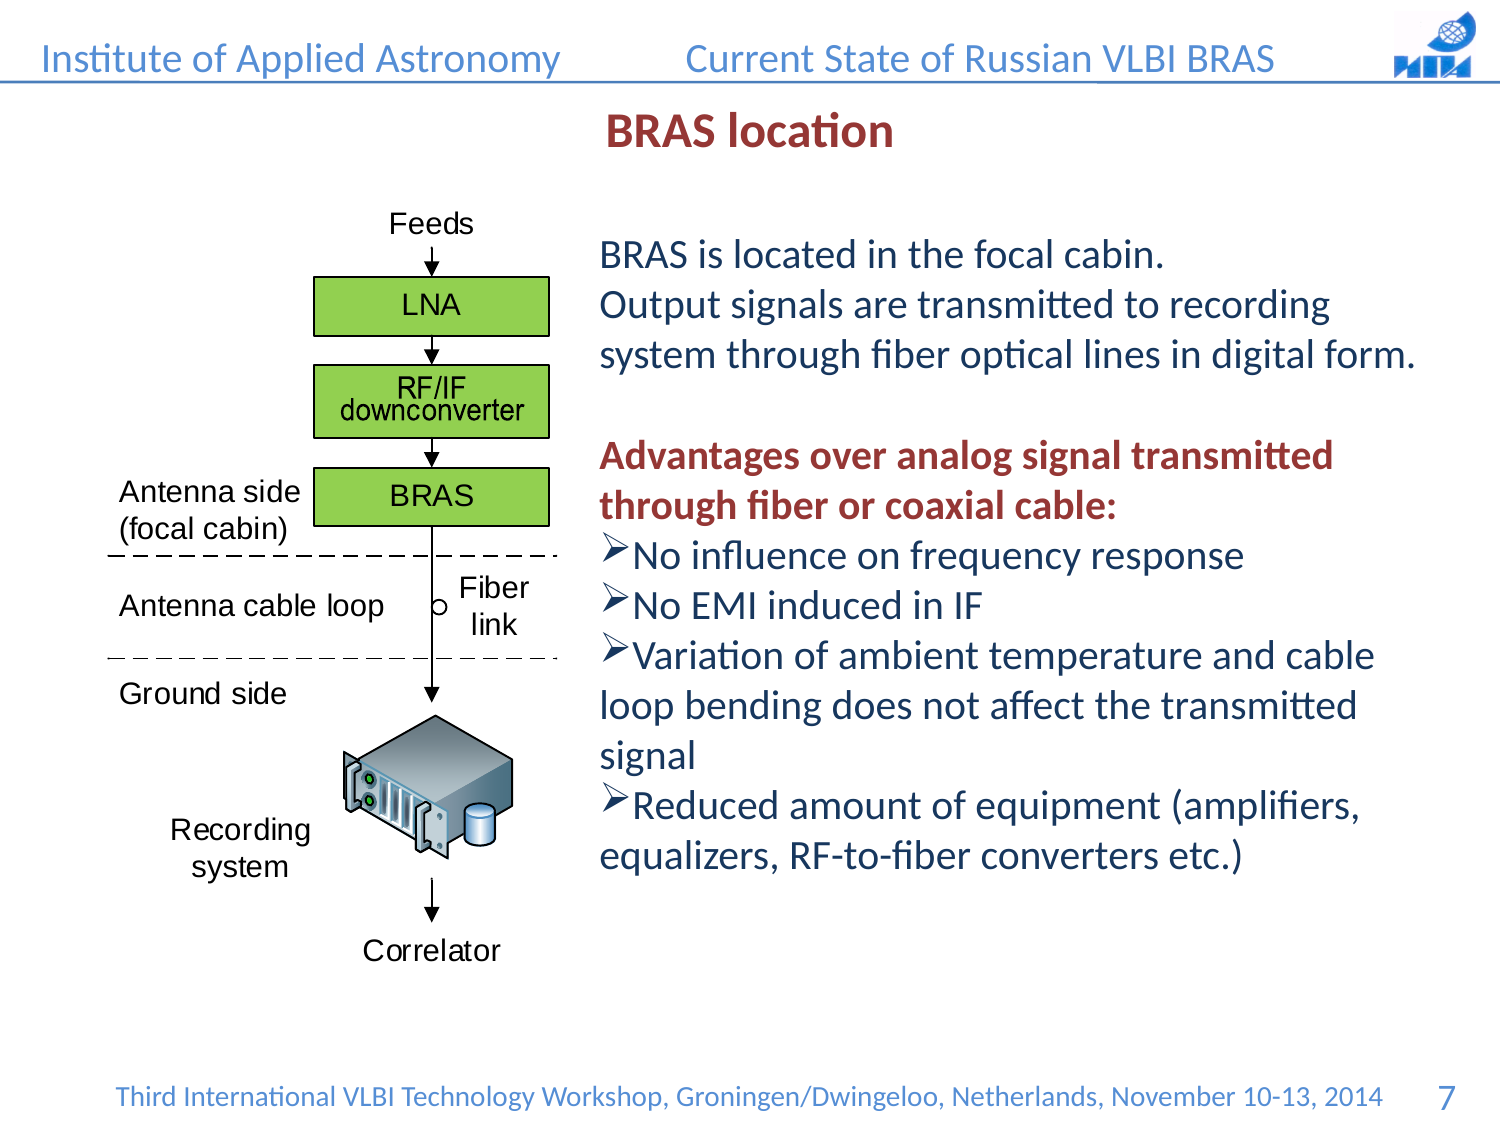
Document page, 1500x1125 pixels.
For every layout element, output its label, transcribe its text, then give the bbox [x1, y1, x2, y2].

picture [100, 196, 558, 983]
picture [1394, 11, 1476, 78]
text_box BRAS is located in the focal cabin. Output signals are transmitted to recording system through fiber optical lines in digital form. Advantages over analog signal transmitted through fiber or coaxial cable: No influence on frequency response No EMI induced in IF Variation of ambient temperature and cable loop bending does not affect the transmitted signal Reduced amount of equipment (amplifiers, equalizers, RF-to-fiber converters etc.) [584, 219, 1459, 885]
text_box BRAS location [0, 89, 1500, 165]
